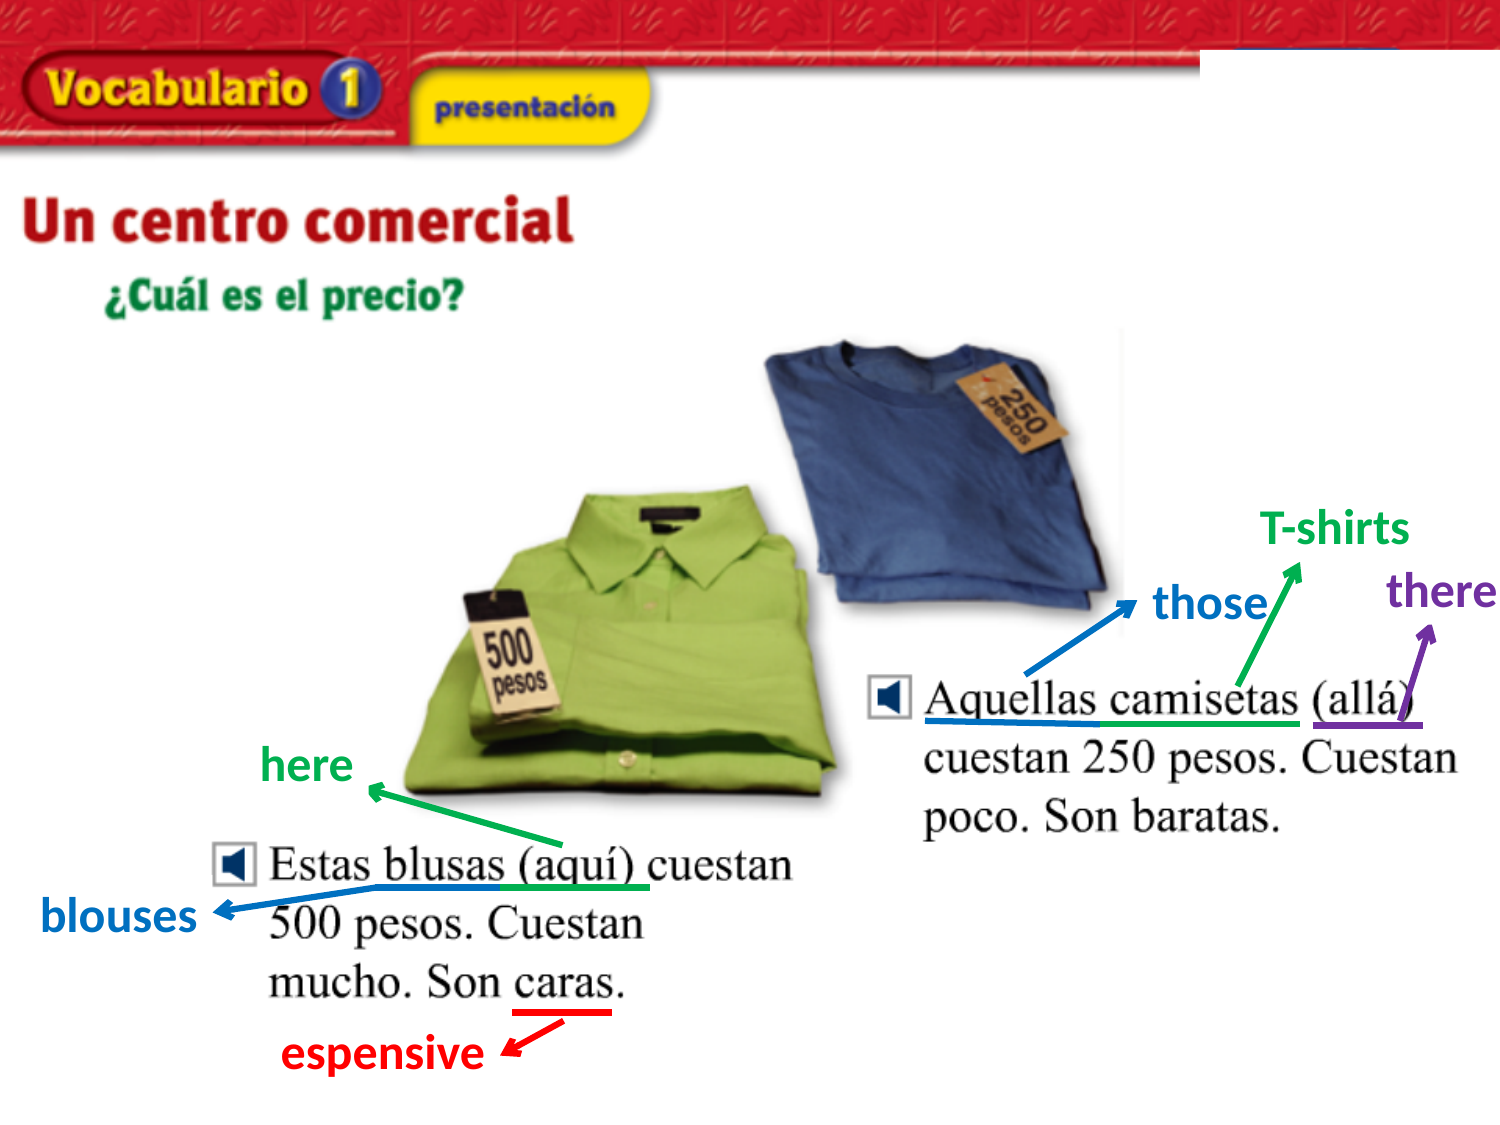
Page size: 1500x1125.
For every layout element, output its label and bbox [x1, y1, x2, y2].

text_box [924, 720, 1101, 725]
text_box [212, 887, 377, 913]
text_box [1399, 621, 1432, 722]
text_box [362, 787, 563, 846]
text_box [1024, 599, 1138, 676]
text_box [1237, 561, 1301, 687]
text_box [499, 1020, 564, 1056]
picture [0, 0, 1500, 1089]
